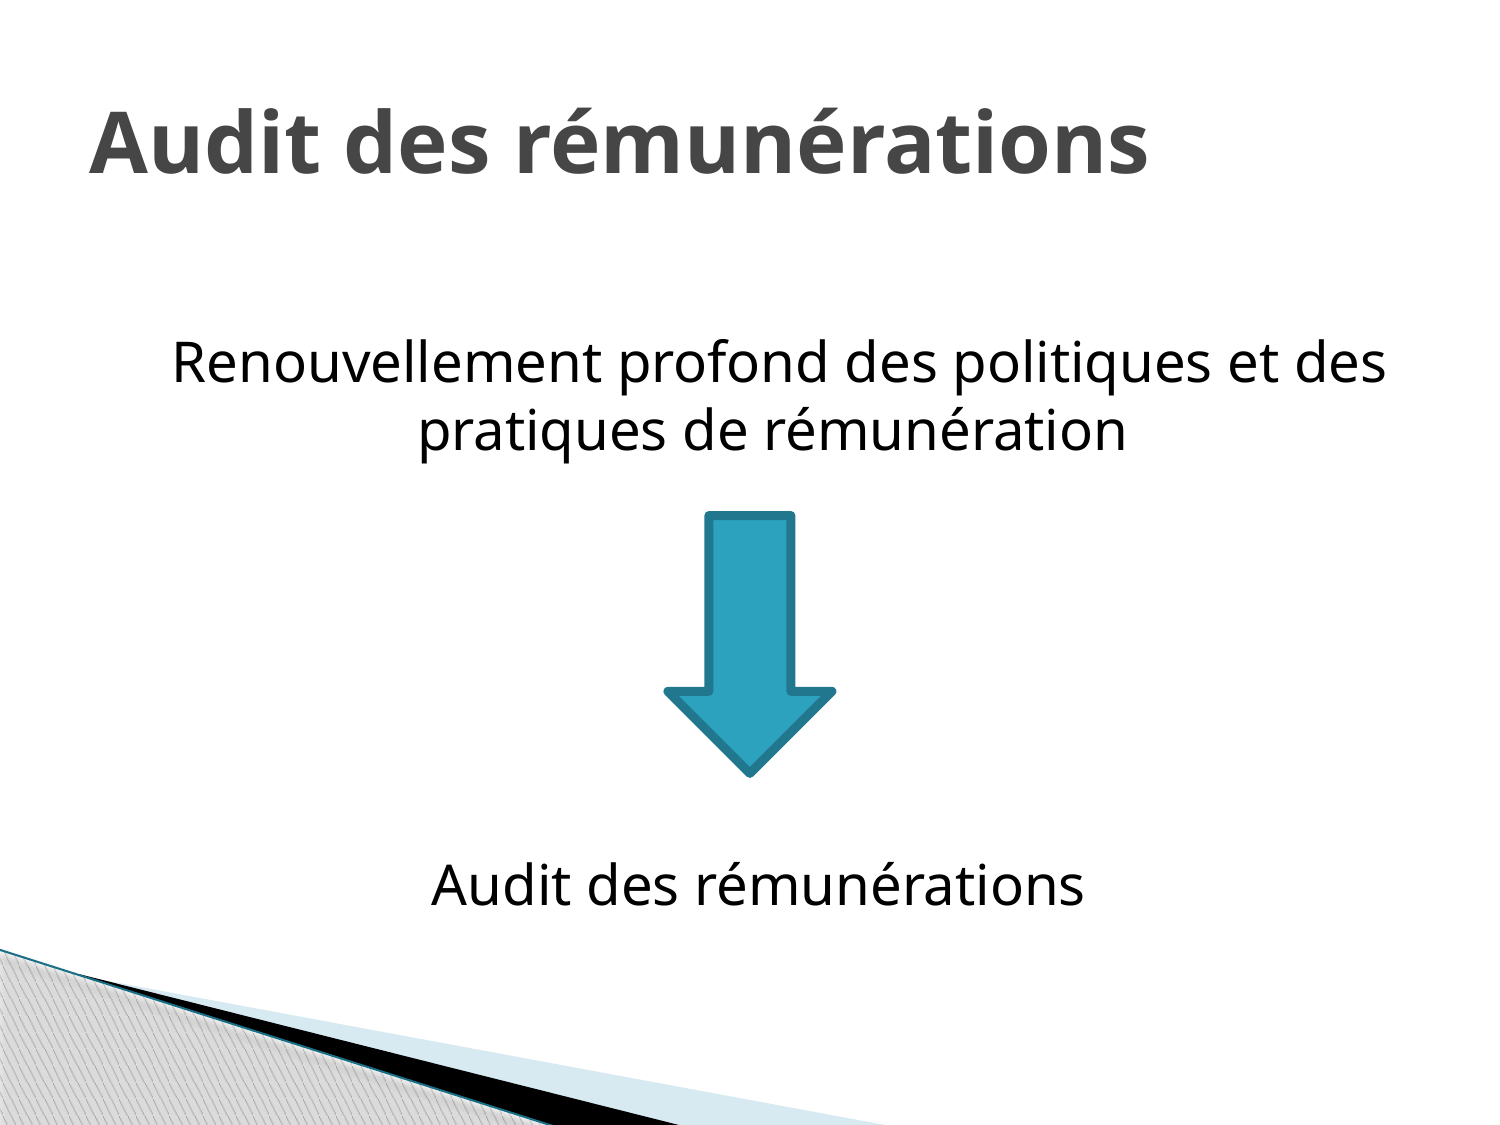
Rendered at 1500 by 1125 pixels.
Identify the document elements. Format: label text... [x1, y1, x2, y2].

text_box [663, 511, 837, 778]
title Audit des rémunérations [75, 45, 1425, 233]
list Renouvellement profond des politiques et des pratiques de rémunération Audit des rémunérations [75, 243, 1425, 986]
